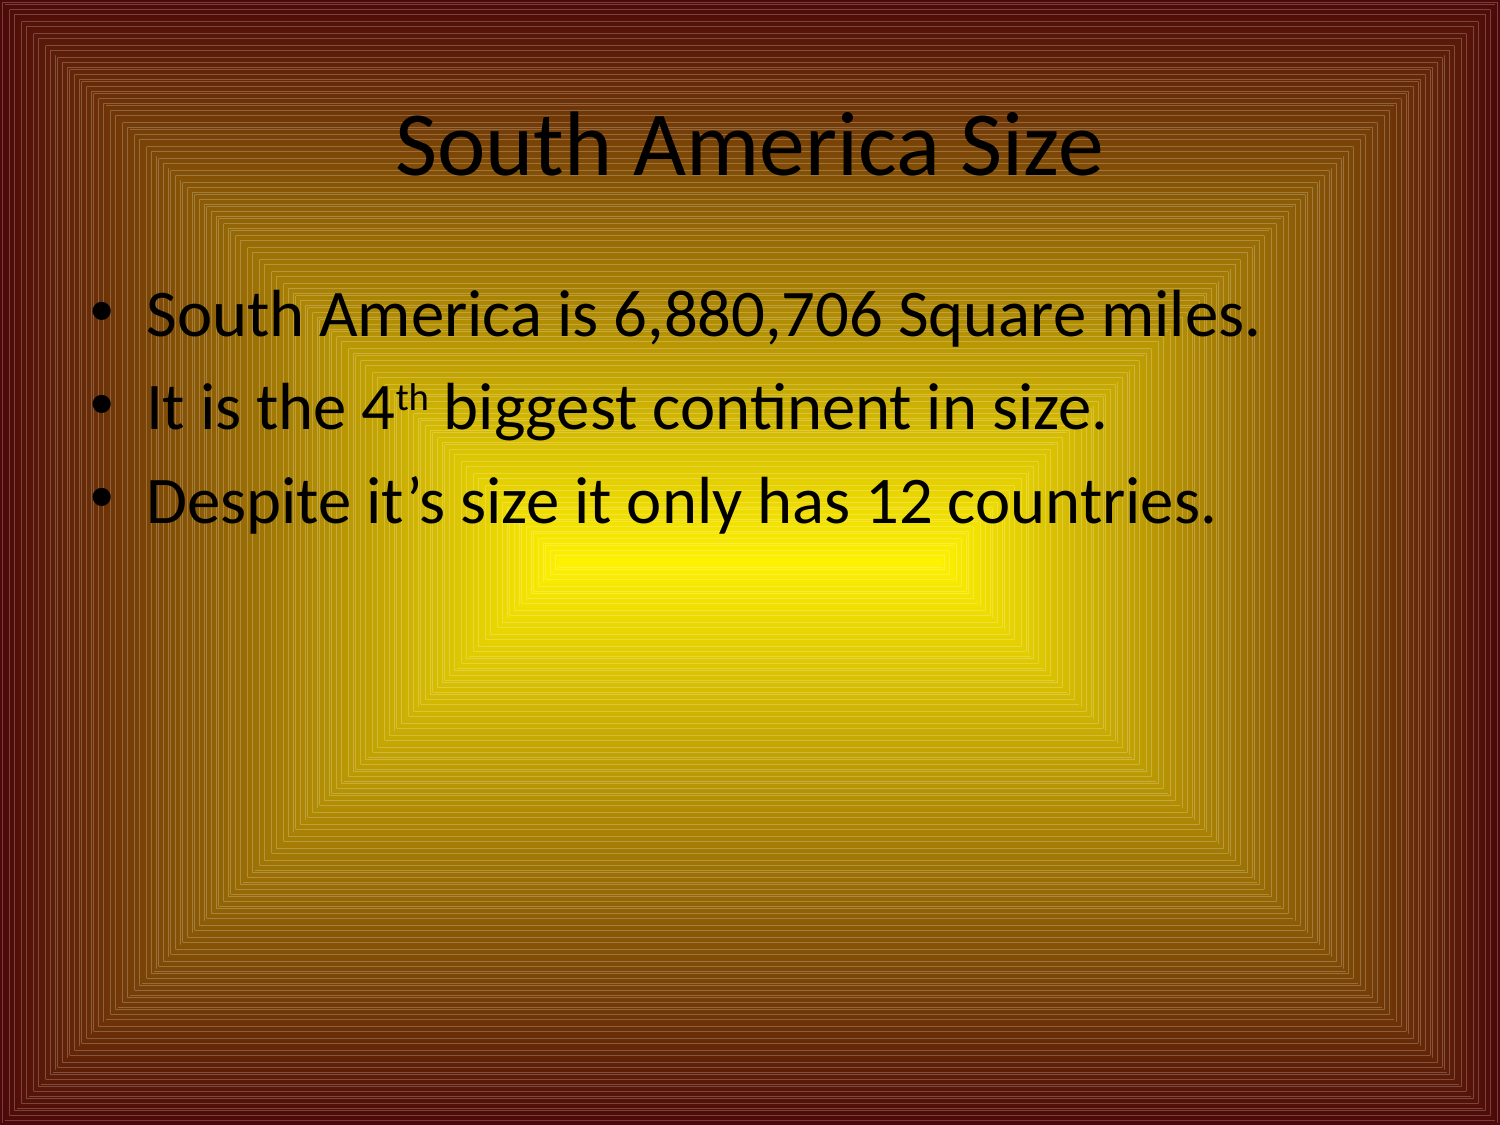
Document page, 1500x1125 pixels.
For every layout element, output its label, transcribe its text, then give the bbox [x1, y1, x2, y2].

title South America Size [75, 45, 1425, 233]
list South America is 6,880,706 Square miles. It is the 4th biggest continent in size. Despite it’s size it only has 12 countries. [75, 262, 1425, 1005]
